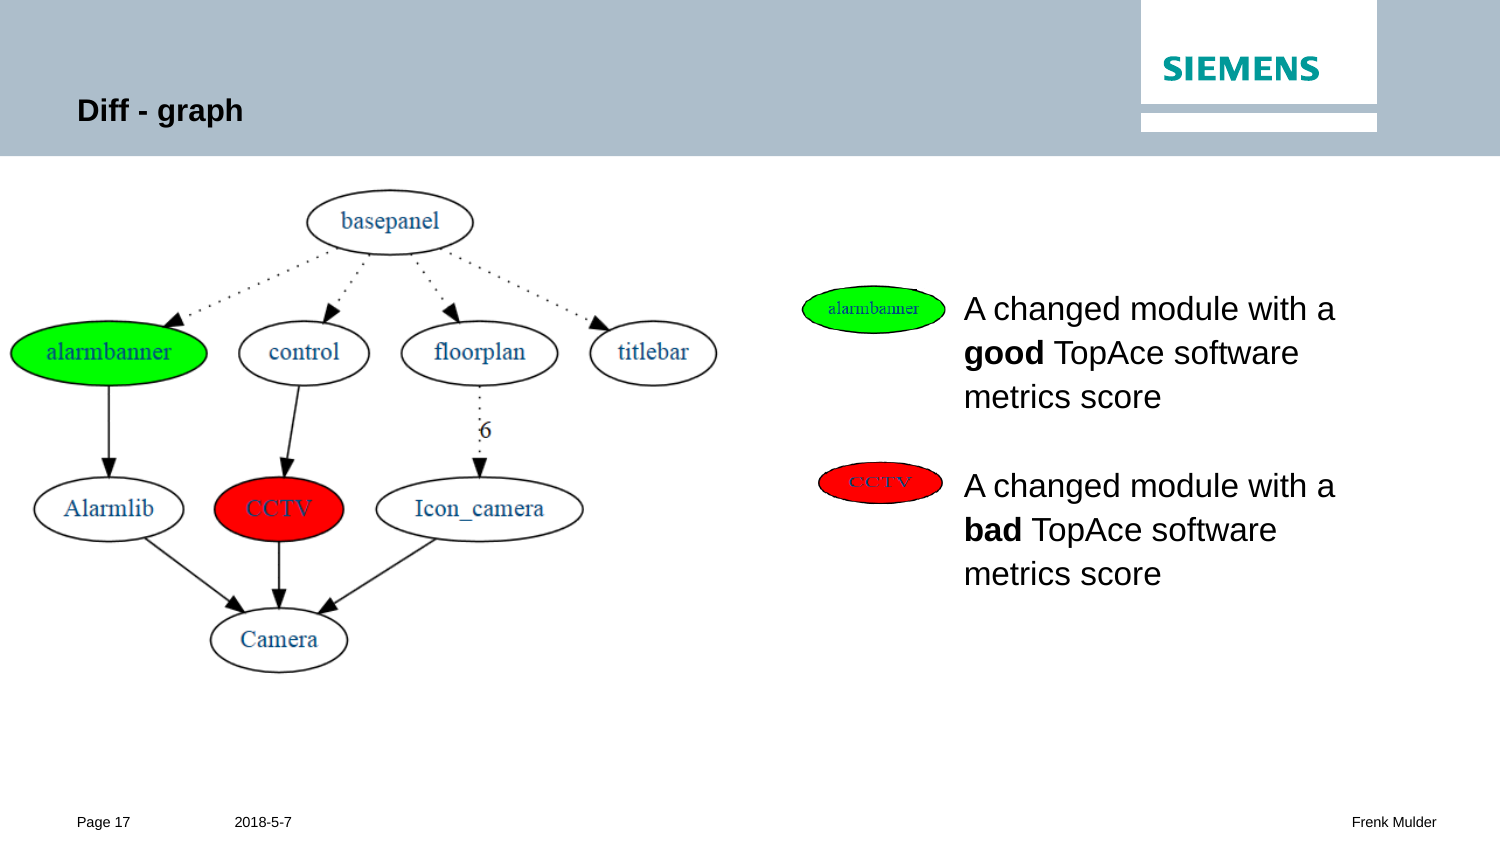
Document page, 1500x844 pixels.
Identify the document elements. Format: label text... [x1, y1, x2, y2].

text_box A changed module with a good TopAce software metrics score [963, 283, 1389, 415]
picture [800, 283, 946, 335]
title Diff - graph [0, 0, 1500, 157]
picture [817, 460, 946, 505]
picture [0, 175, 730, 694]
text_box A changed module with a bad TopAce software metrics score [963, 460, 1389, 593]
